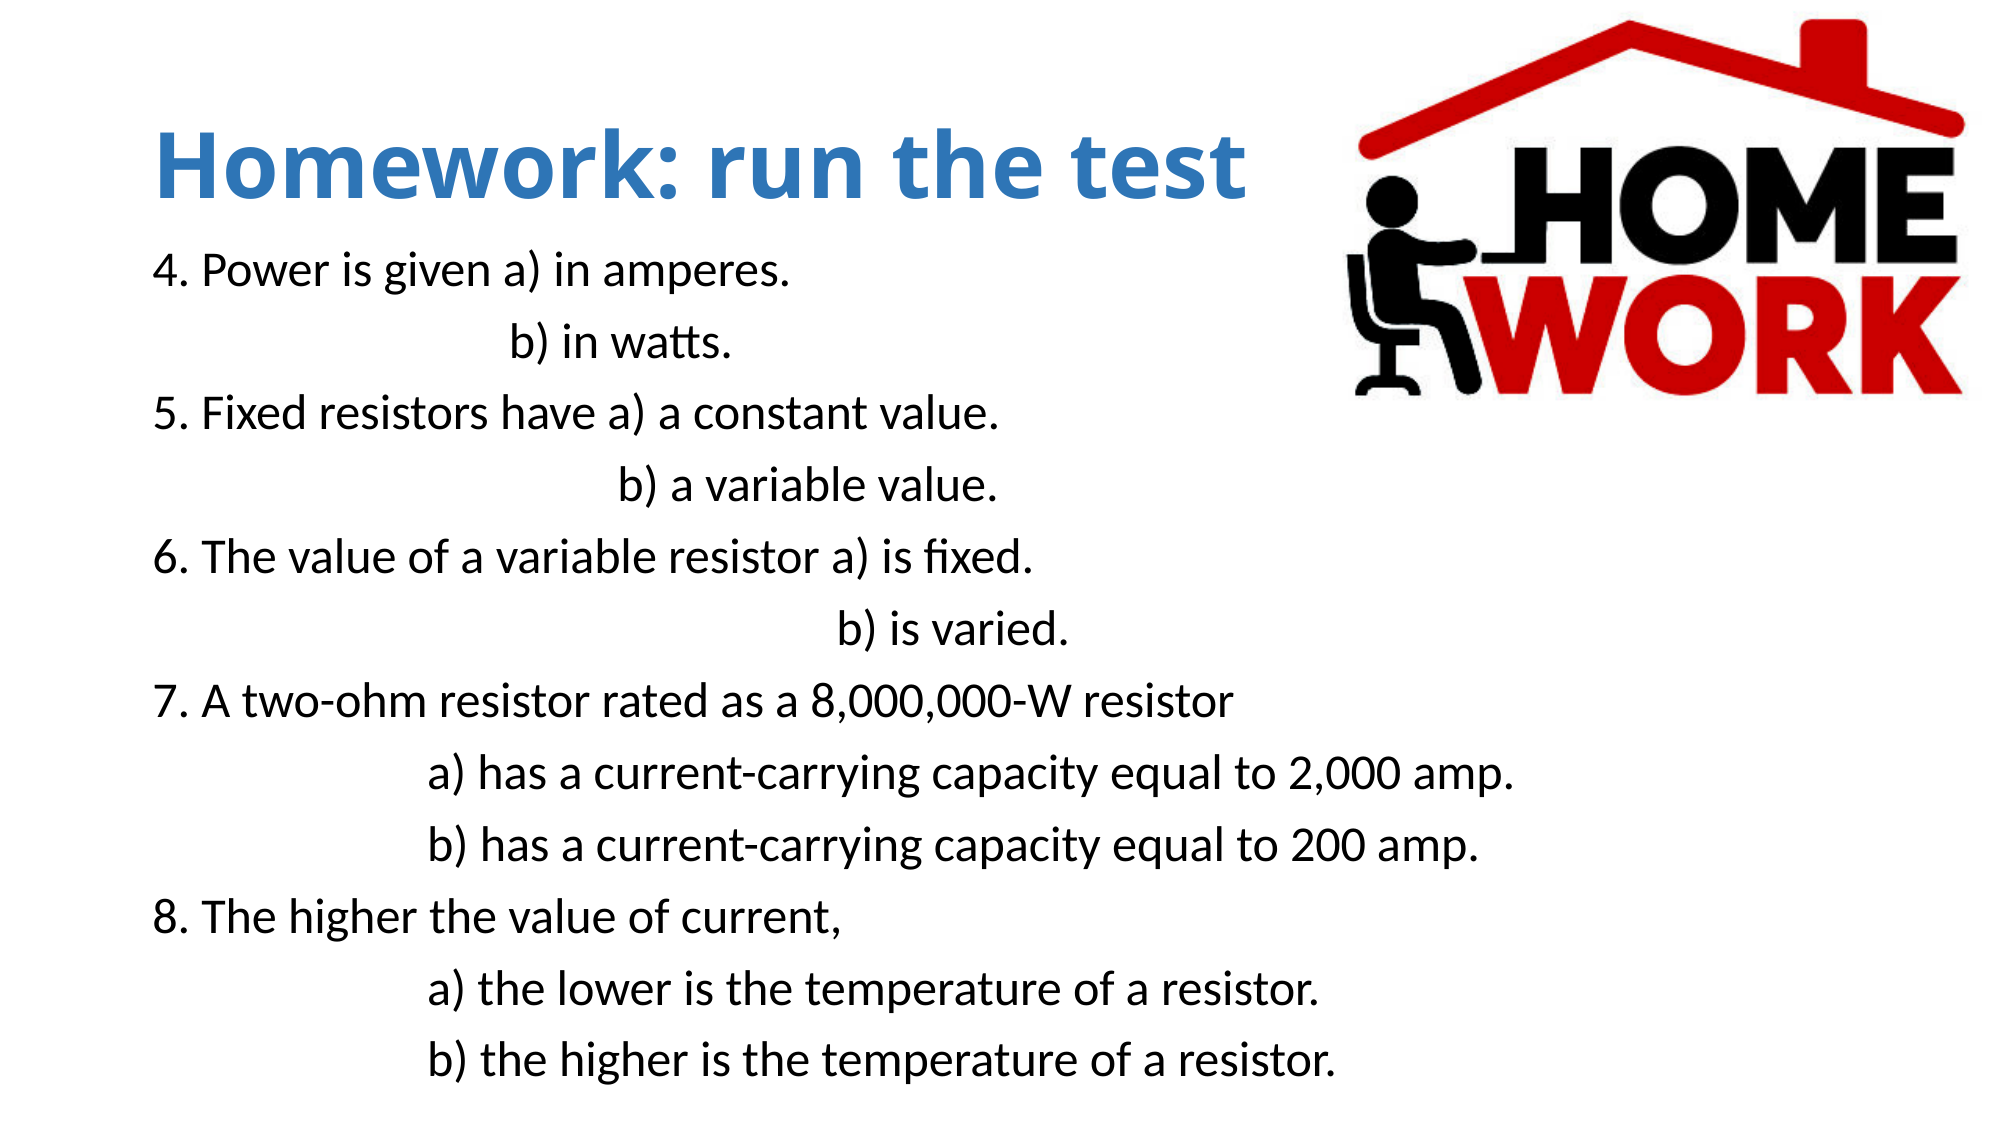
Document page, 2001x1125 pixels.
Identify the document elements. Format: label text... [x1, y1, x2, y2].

title Homework: run the test [137, 59, 1318, 235]
picture [1318, 0, 2000, 413]
list 4. Power is given a) in amperes. b) in watts. 5. Fixed resistors have a) a constant value. b) a variable value. 6. The value of a variable resistor a) is fixed. b) is varied. 7. A two-ohm resistor rated as a 8,000,000-W resistor a) has a current-carrying capacity equal to 2,000 amp. b) has a current-carrying capacity equal to 200 amp. 8. The higher the value of current, a) the lower is the temperature of a resistor. b) the higher is the temperature of a resistor. [137, 235, 1863, 1100]
